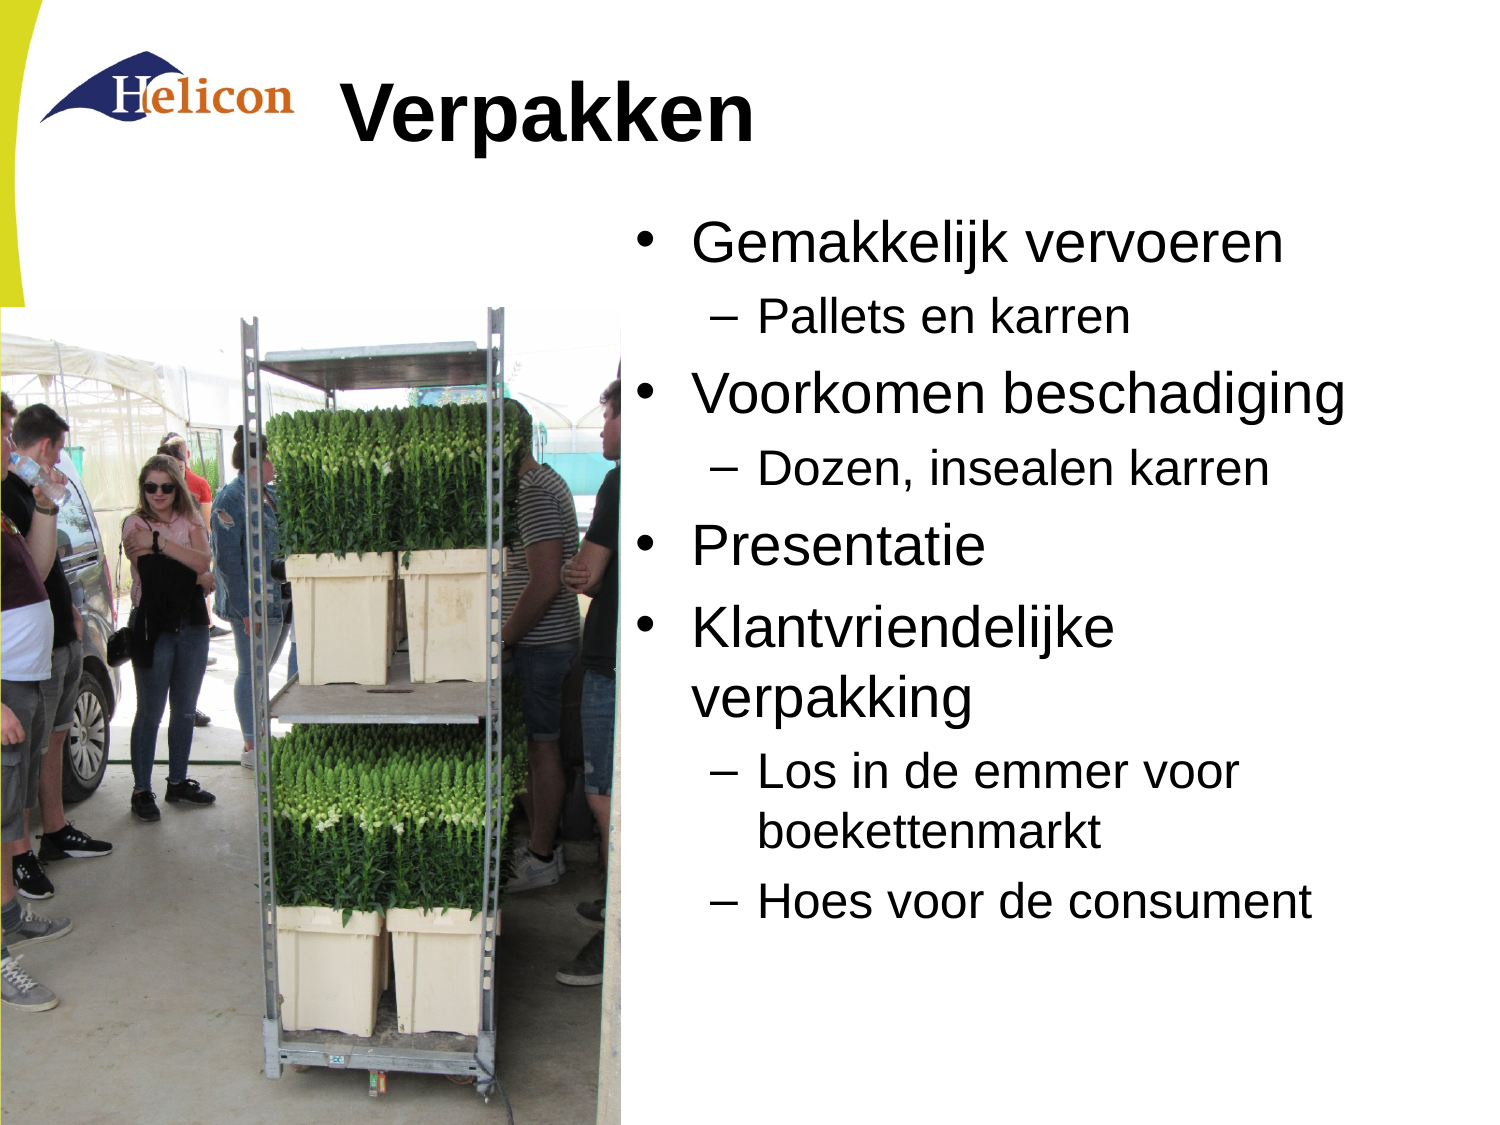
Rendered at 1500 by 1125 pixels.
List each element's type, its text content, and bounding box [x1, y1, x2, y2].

picture [0, 0, 1500, 1125]
list Gemakkelijk vervoeren Pallets en karren Voorkomen beschadiging Dozen, insealen karren Presentatie Klantvriendelijke verpakking Los in de emmer voor boekettenmarkt Hoes voor de consument [620, 196, 1425, 1005]
title Verpakken [324, 54, 809, 161]
